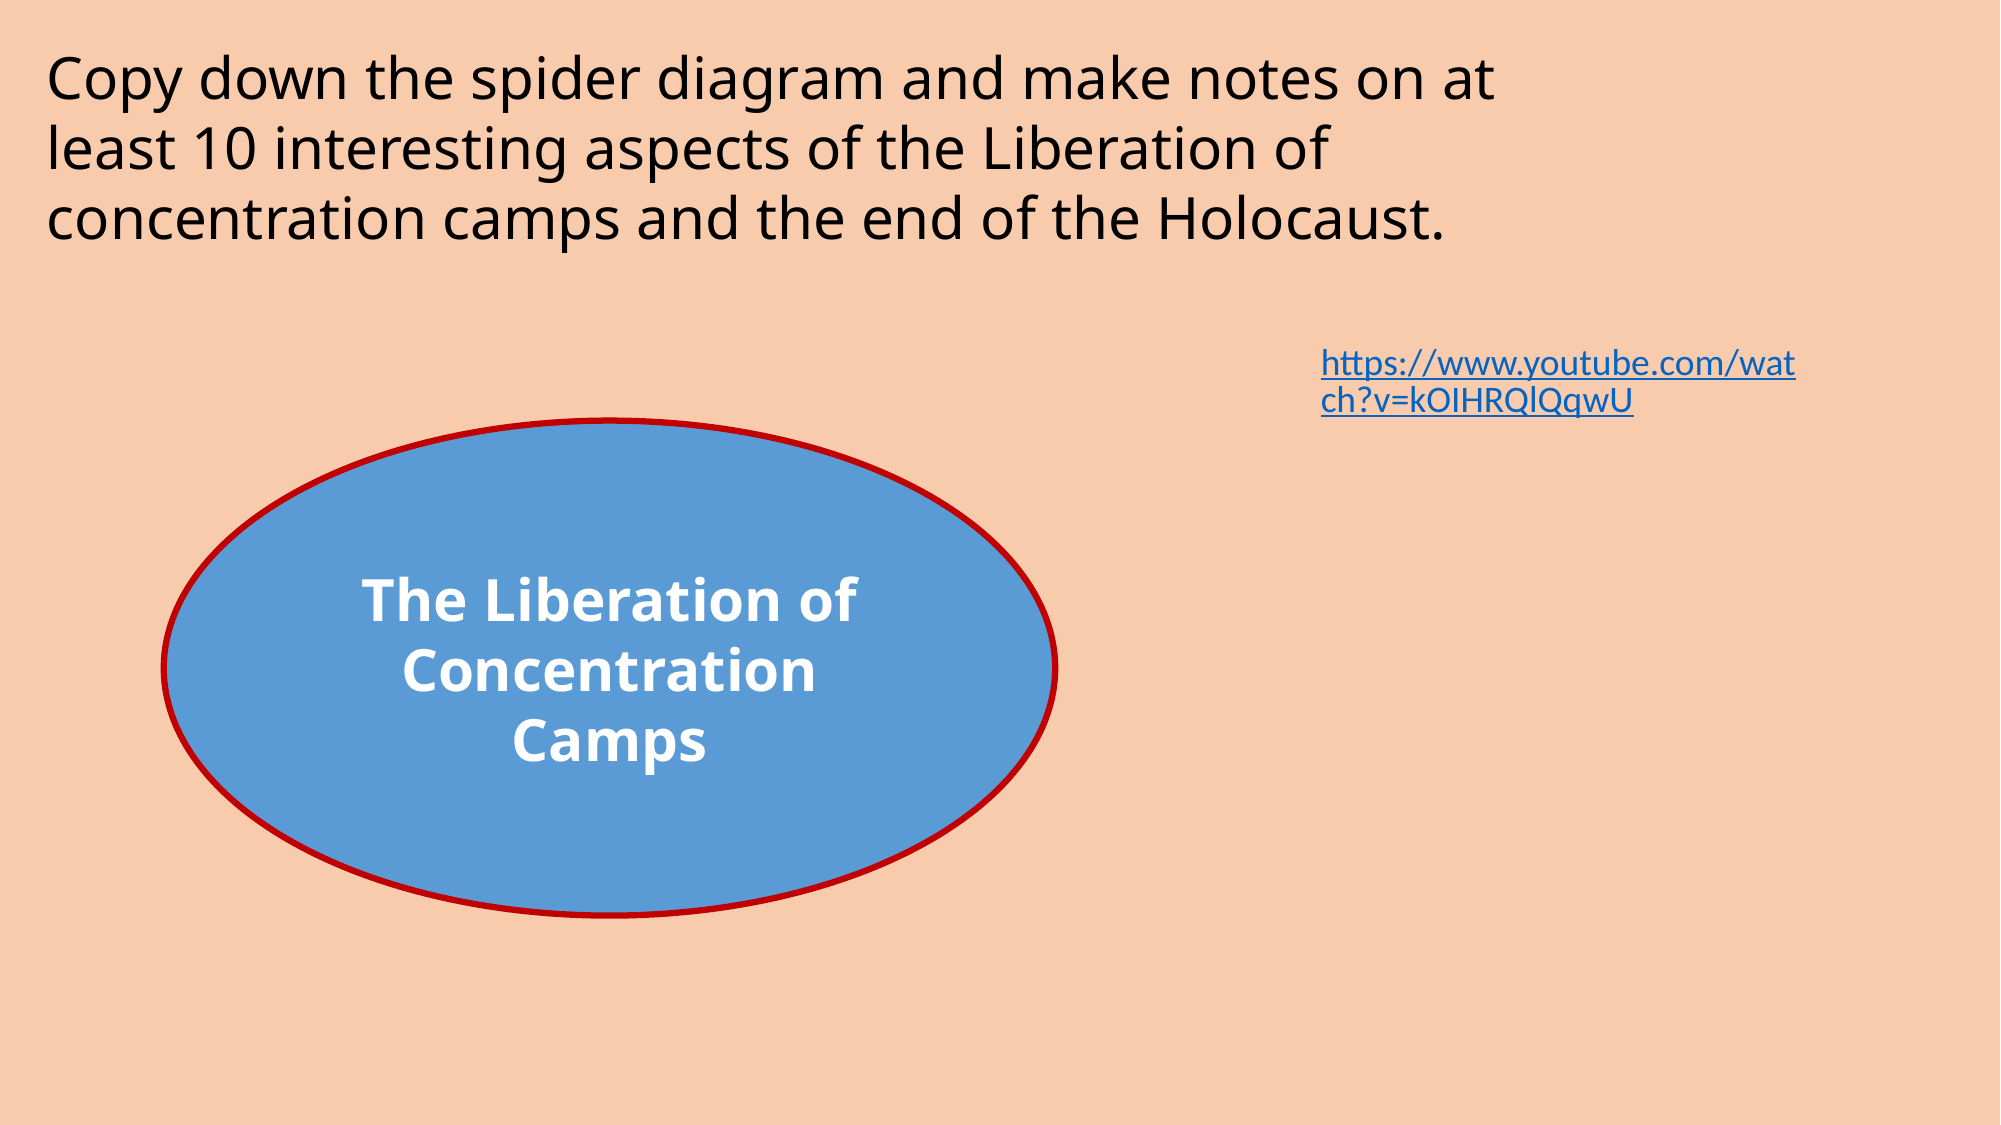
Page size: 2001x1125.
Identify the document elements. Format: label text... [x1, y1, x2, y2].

text_box https://www.youtube.com/watch?v=kOIHRQlQqwU [1306, 330, 1822, 390]
text_box Copy down the spider diagram and make notes on at least 10 interesting aspects of the Liberation of concentration camps and the end of the Holocaust. [32, 33, 1610, 259]
text_box The Liberation of Concentration Camps [162, 419, 1057, 917]
